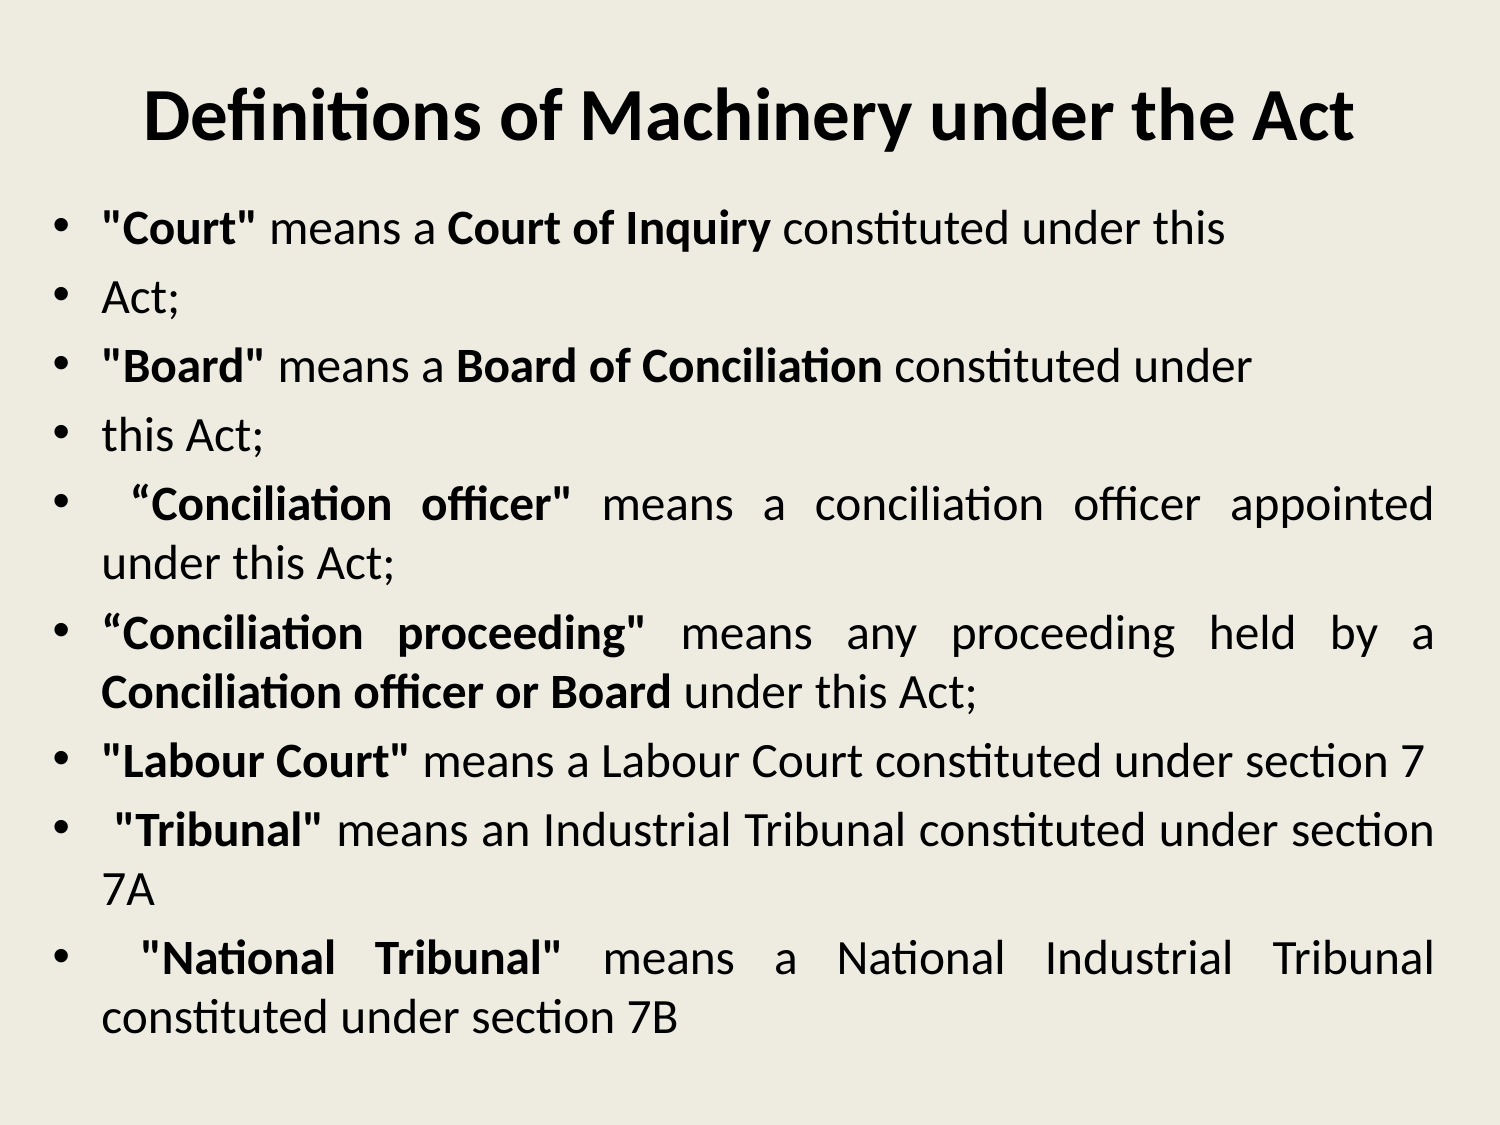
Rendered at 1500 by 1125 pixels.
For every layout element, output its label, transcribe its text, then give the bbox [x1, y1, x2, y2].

list "Court" means a Court of Inquiry constituted under this Act; "Board" means a Board of Conciliation constituted under this Act; “Conciliation officer" means a conciliation officer appointed under this Act; “Conciliation proceeding" means any proceeding held by a Conciliation officer or Board under this Act; "Labour Court" means a Labour Court constituted under section 7 "Tribunal" means an Industrial Tribunal constituted under section 7A "National Tribunal" means a National Industrial Tribunal constituted under section 7B [37, 187, 1450, 1088]
title Definitions of Machinery under the Act [75, 45, 1425, 175]
